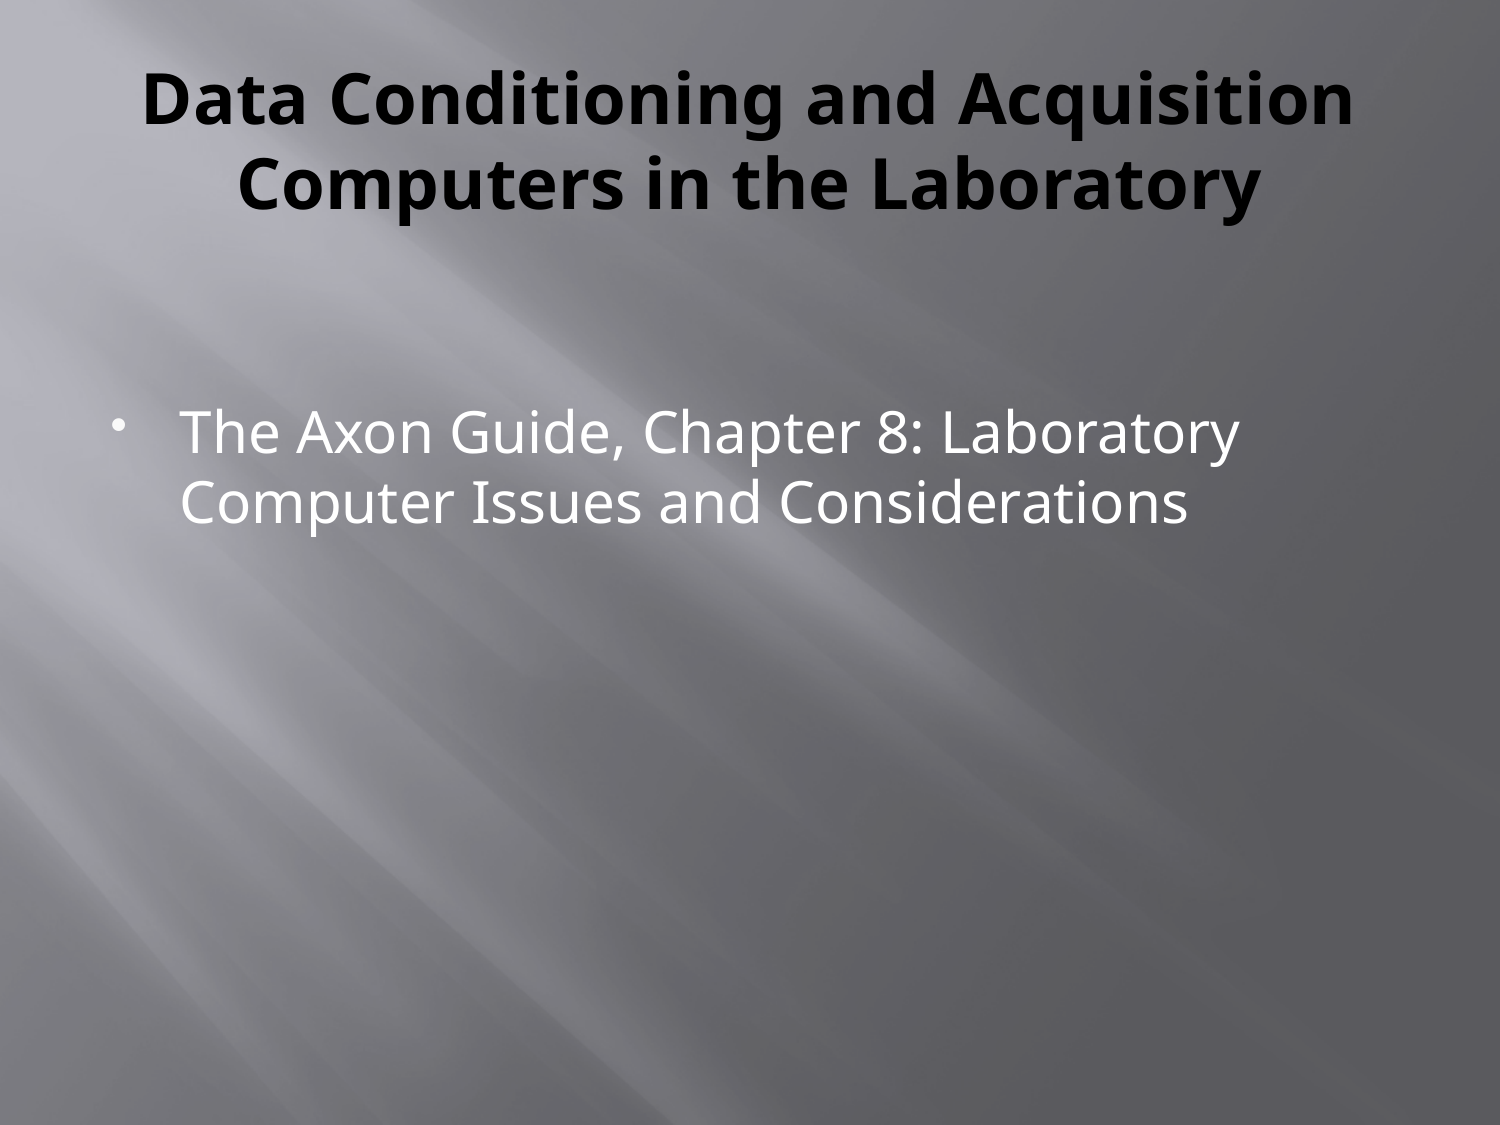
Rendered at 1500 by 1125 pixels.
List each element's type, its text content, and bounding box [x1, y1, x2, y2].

title Data Conditioning and Acquisition Computers in the Laboratory [75, 45, 1425, 233]
list The Axon Guide, Chapter 8: Laboratory Computer Issues and Considerations [75, 387, 1425, 1035]
